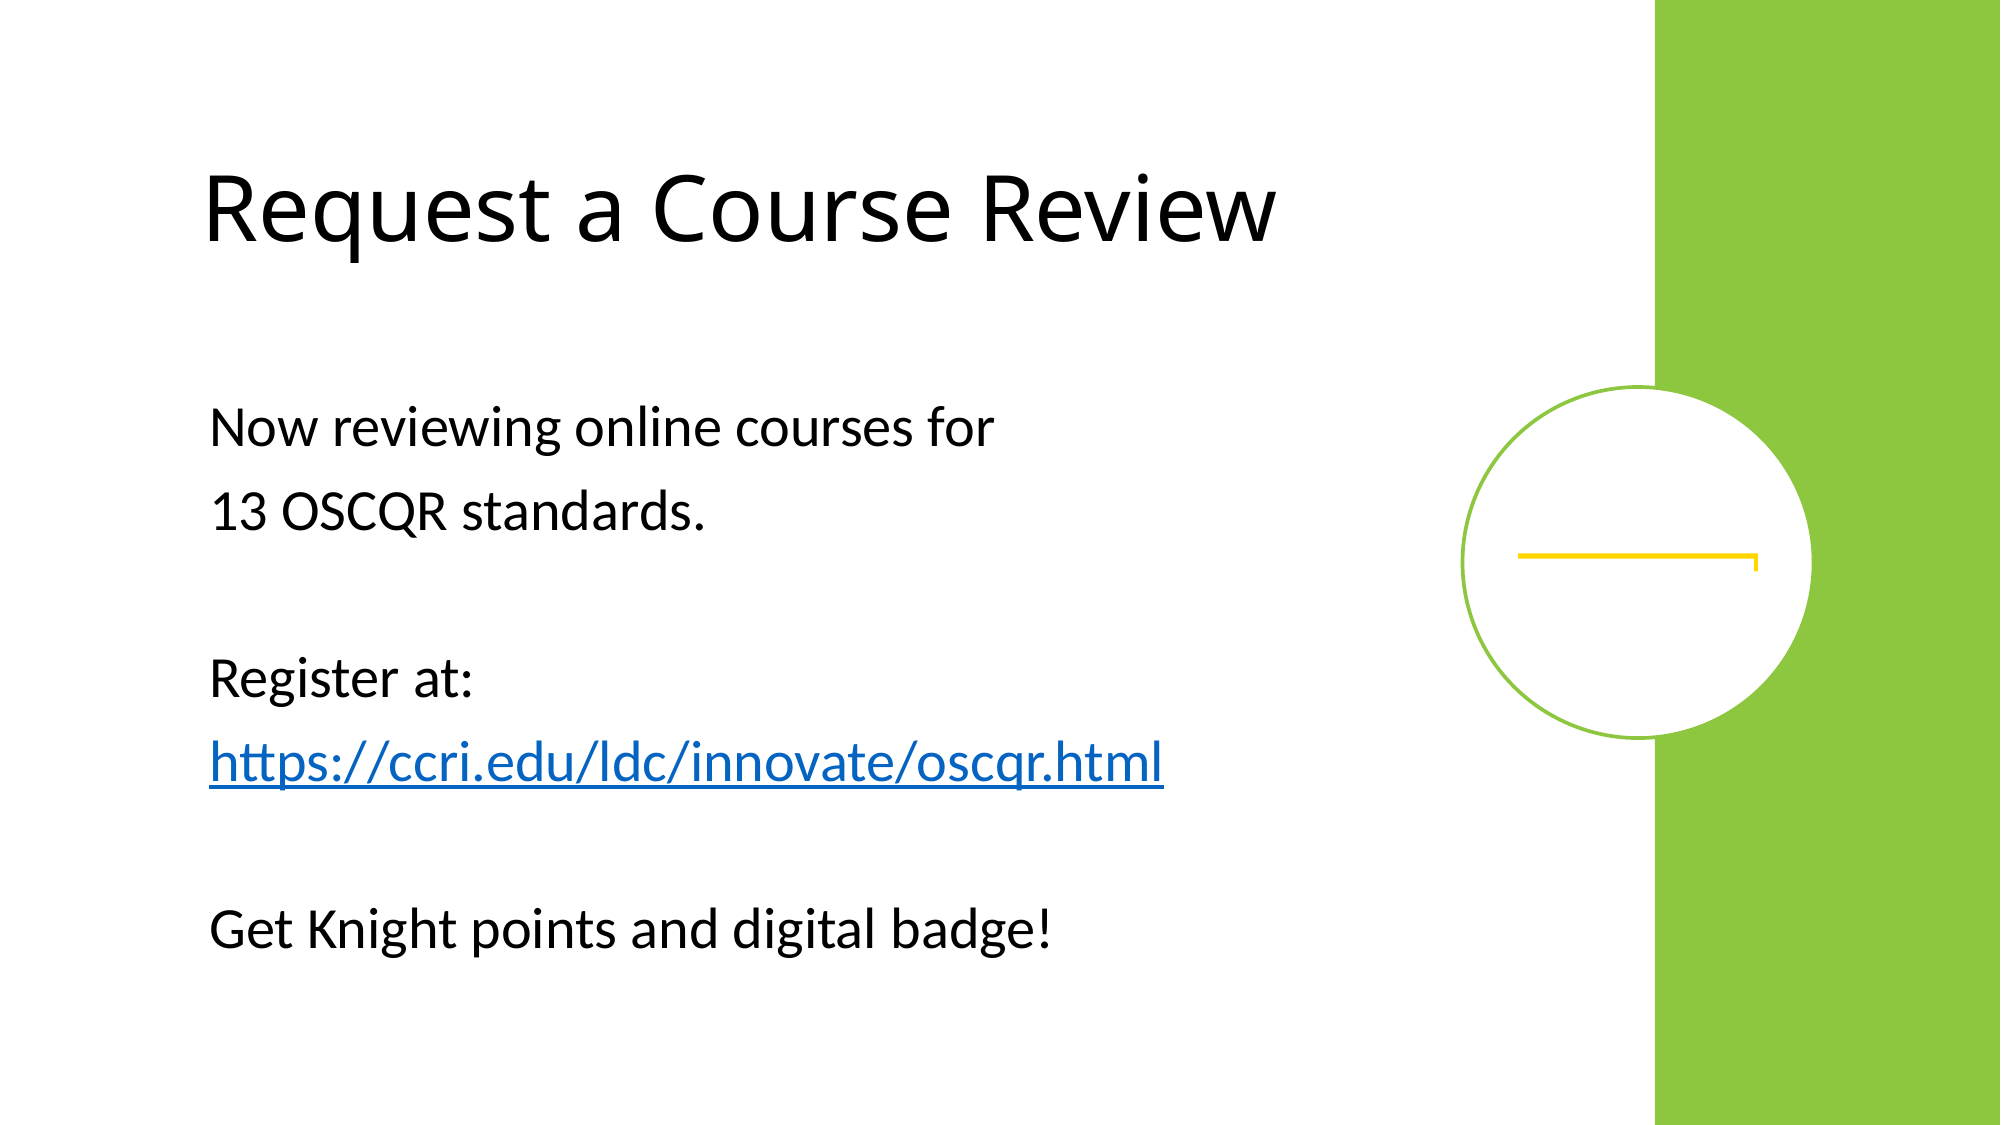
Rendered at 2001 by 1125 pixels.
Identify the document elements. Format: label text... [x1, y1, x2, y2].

text_box [1654, 0, 2000, 1125]
list Now reviewing online courses for 13 OSCQR standards. Register at: https://ccri.edu/ldc/innovate/oscqr.html Get Knight points and digital badge! [194, 335, 1256, 1022]
title Request a Course Review [186, 102, 1413, 321]
text_box [1461, 385, 1815, 740]
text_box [1518, 553, 1758, 572]
